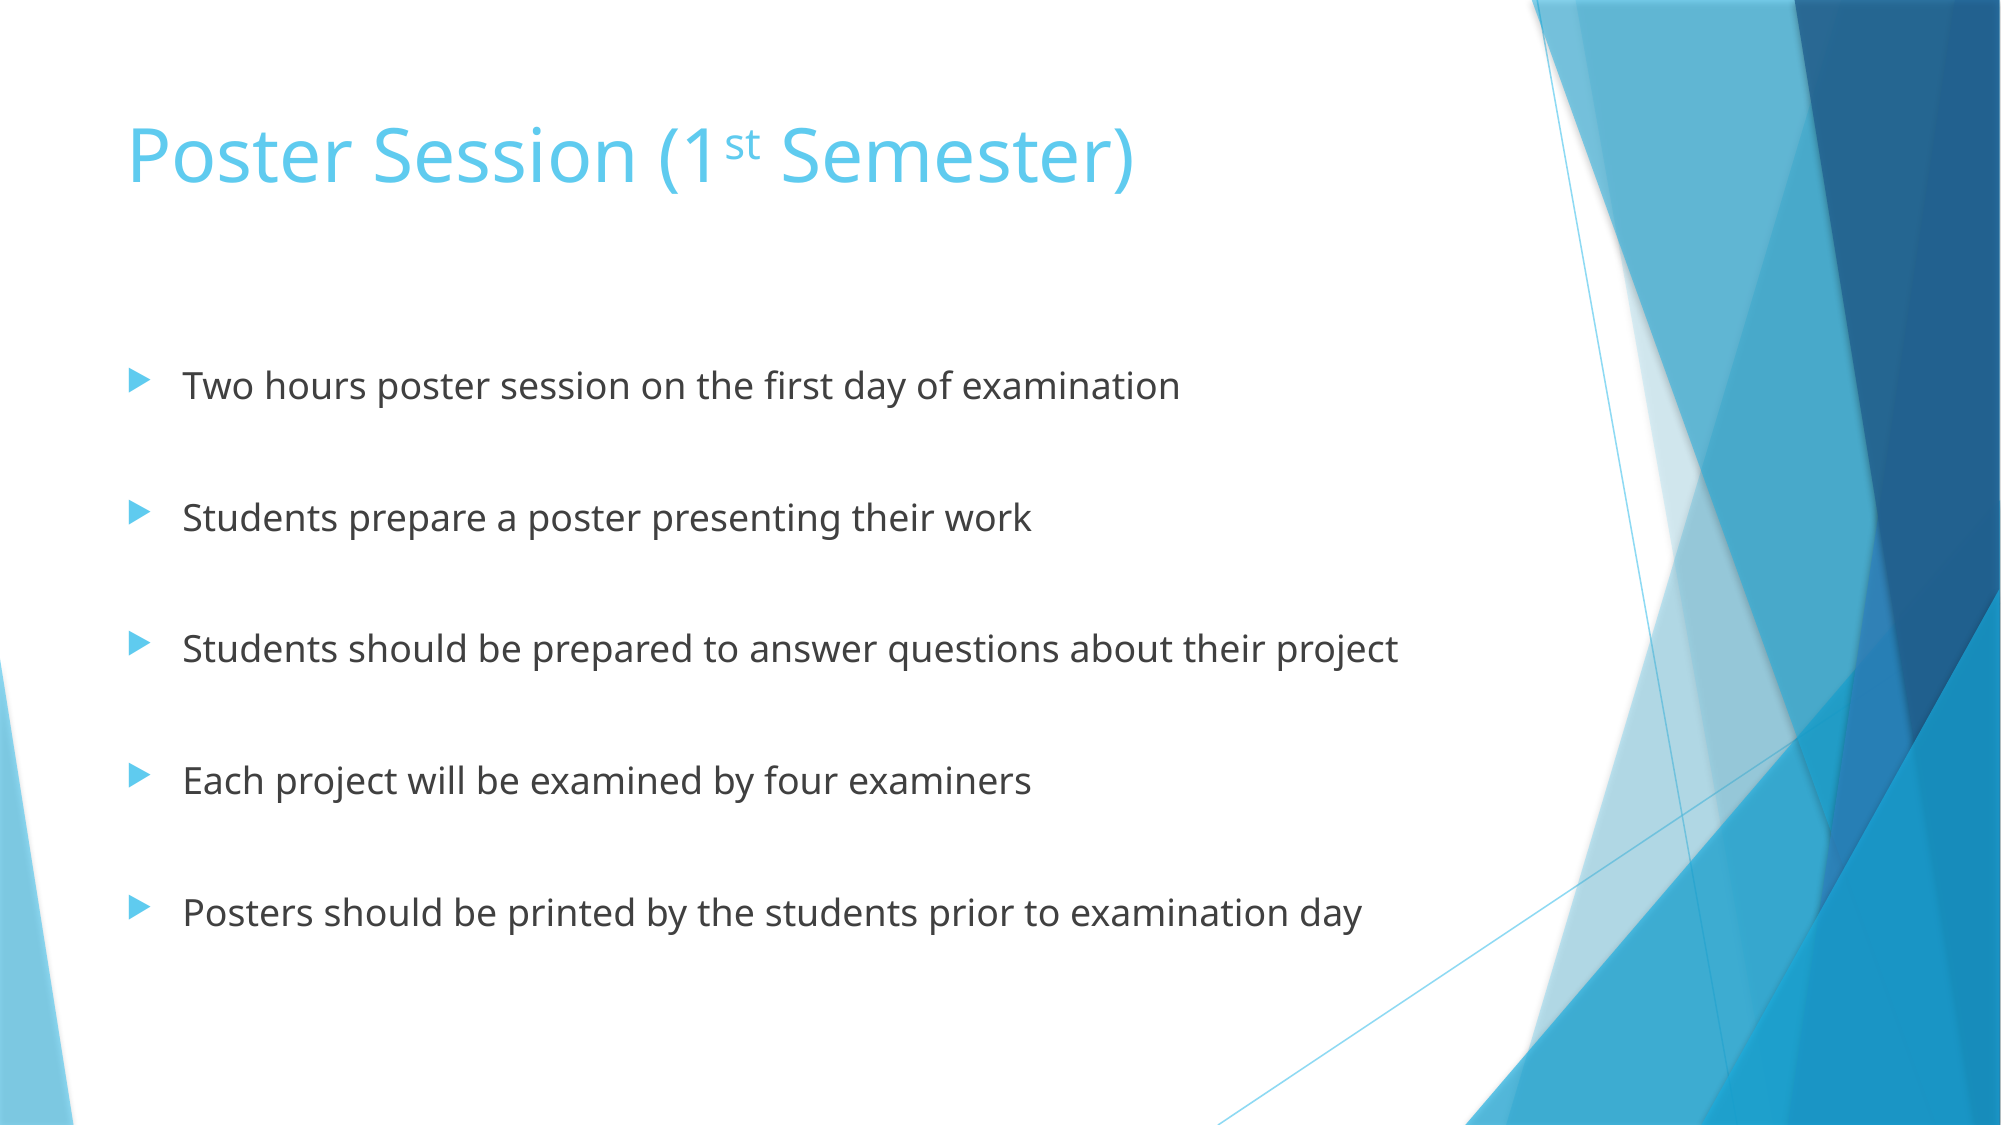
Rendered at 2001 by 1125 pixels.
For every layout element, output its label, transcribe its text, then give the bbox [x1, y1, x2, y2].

title Poster Session (1st Semester) [111, 99, 1522, 317]
list Two hours poster session on the first day of examination Students prepare a poster presenting their work Students should be prepared to answer questions about their project Each project will be examined by four examiners Posters should be printed by the students prior to examination day [111, 354, 1522, 992]
